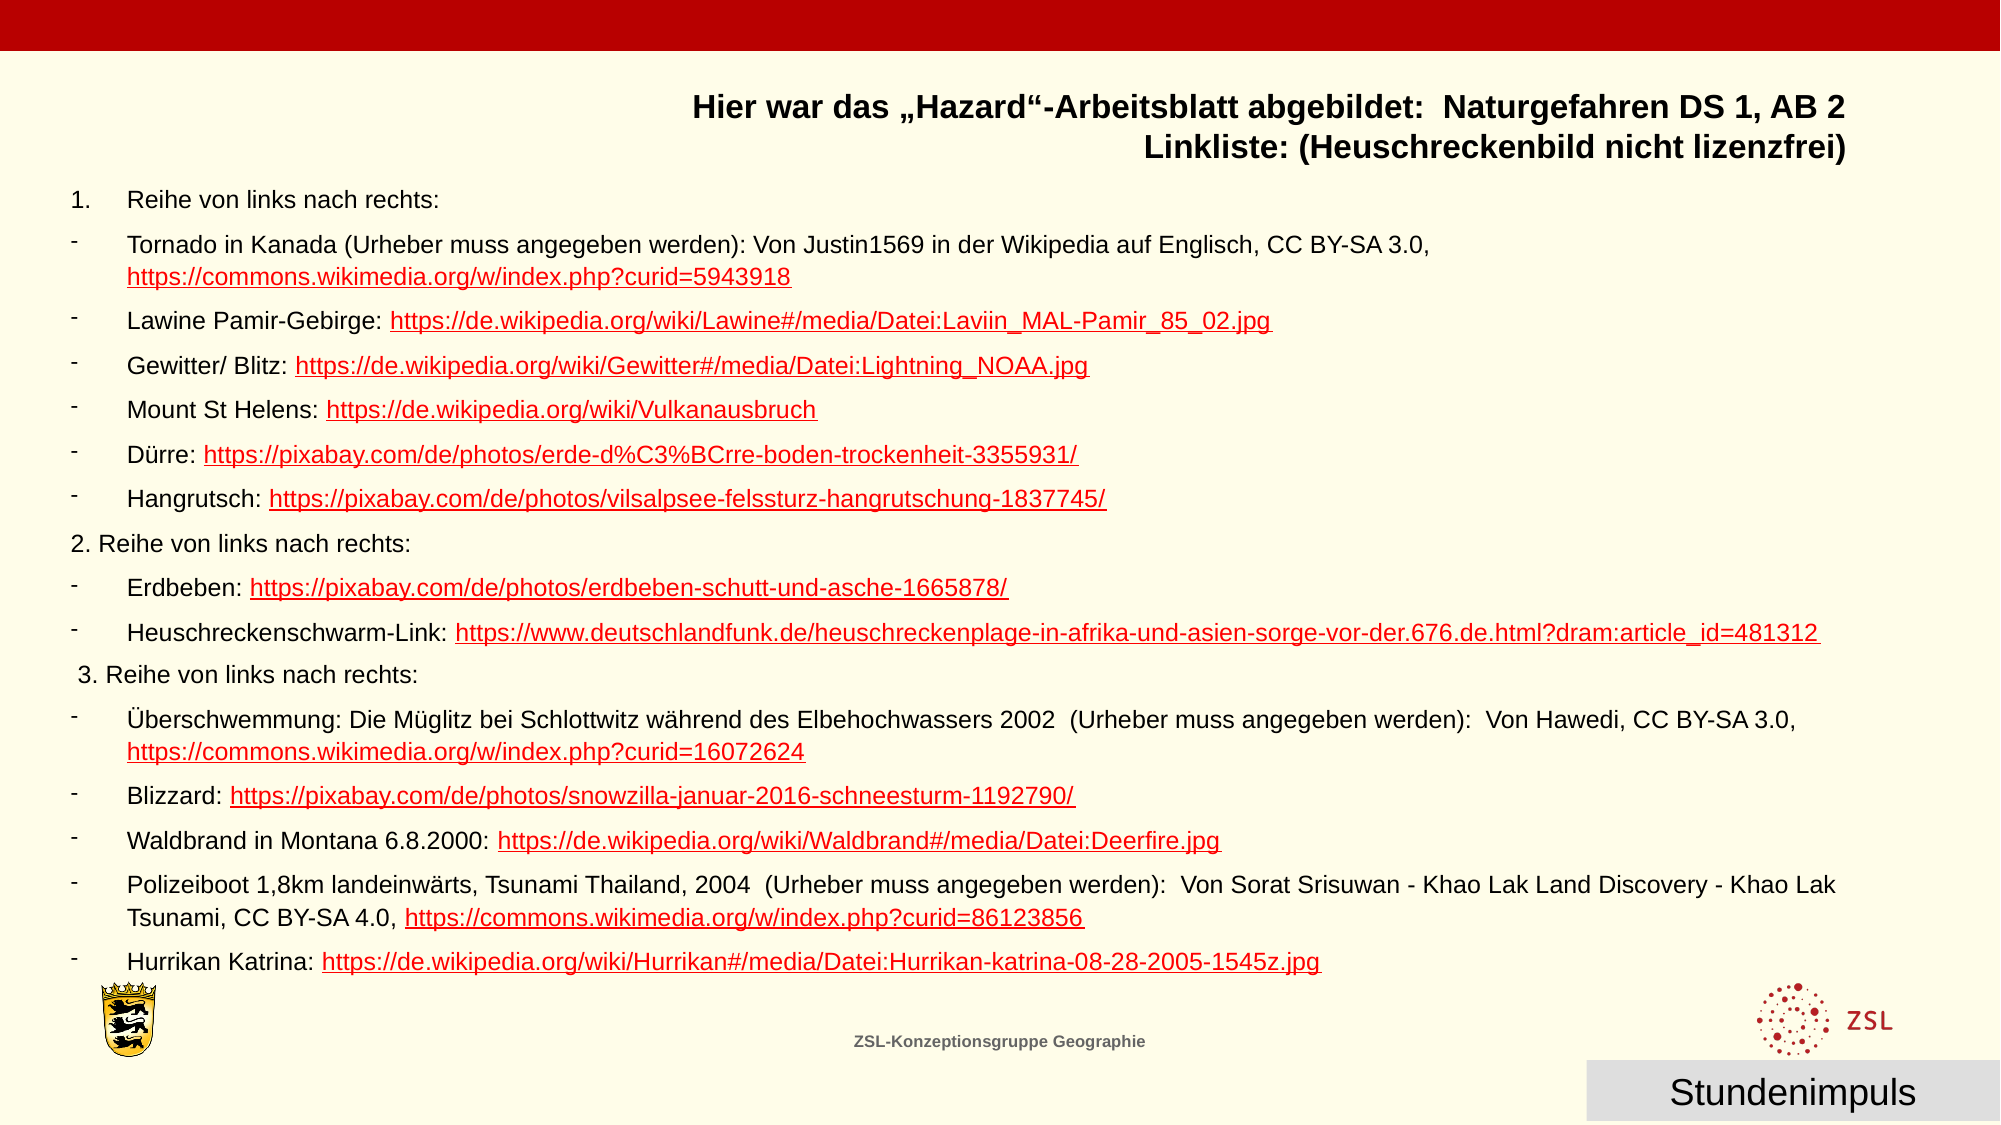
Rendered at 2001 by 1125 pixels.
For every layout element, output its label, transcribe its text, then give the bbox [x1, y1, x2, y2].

picture [99, 991, 158, 1059]
text_box Hier war das „Hazard“-Arbeitsblatt abgebildet: Naturgefahren DS 1, AB 2 Linkliste: (Heuschreckenbild nicht lizenzfrei) [137, 78, 1863, 174]
text_box Stundenimpuls [1586, 1060, 2000, 1121]
text_box Reihe von links nach rechts: Tornado in Kanada (Urheber muss angegeben werden): Von Justin1569 in der Wikipedia auf Englisch, CC BY-SA 3.0, https://commons.wikimedia.org/w/index.php?curid=5943918 Lawine Pamir-Gebirge: https://de.wikipedia.org/wiki/Lawine#/media/Datei:Laviin_MAL-Pamir_85_02.jpg Gewitter/ Blitz: https://de.wikipedia.org/wiki/Gewitter#/media/Datei:Lightning_NOAA.jpg Mount St Helens: https://de.wikipedia.org/wiki/Vulkanausbruch Dürre: https://pixabay.com/de/photos/erde-d%C3%BCrre-boden-trockenheit-3355931/ Hangrutsch: https://pixabay.com/de/photos/vilsalpsee-felssturz-hangrutschung-1837745/ 2. Reihe von links nach rechts: Erdbeben: https://pixabay.com/de/photos/erdbeben-schutt-und-asche-1665878/ Heuschreckenschwarm-Link: https://www.deutschlandfunk.de/heuschreckenplage-in-afrika-und-asien-sorge-vor-der.676.de.html?dram:article_id=481312 3. Reihe von links nach rechts: Überschwemmung: Die Müglitz bei Schlottwitz während des Elbehochwassers 2002 (Urheber muss angegeben werden): Von Hawedi, CC BY-SA 3.0, https://commons.wikimedia.org/w/index.php?curid=16072624 Blizzard: https://pixabay.com/de/photos/snowzilla-januar-2016-schneesturm-1192790/ Waldbrand in Montana 6.8.2000: https://de.wikipedia.org/wiki/Waldbrand#/media/Datei:Deerfire.jpg Polizeiboot 1,8km landeinwärts, Tsunami Thailand, 2004 (Urheber muss angegeben werden): Von Sorat Srisuwan - Khao Lak Land Discovery - Khao Lak Tsunami, CC BY-SA 4.0, https://commons.wikimedia.org/w/index.php?curid=86123856 Hurrikan Katrina: https://de.wikipedia.org/wiki/Hurrikan#/media/Datei:Hurrikan-katrina-08-28-2005-1545z.jpg [55, 174, 1867, 991]
footer ZSL-Konzeptionsgruppe Geographie [704, 1023, 1296, 1083]
